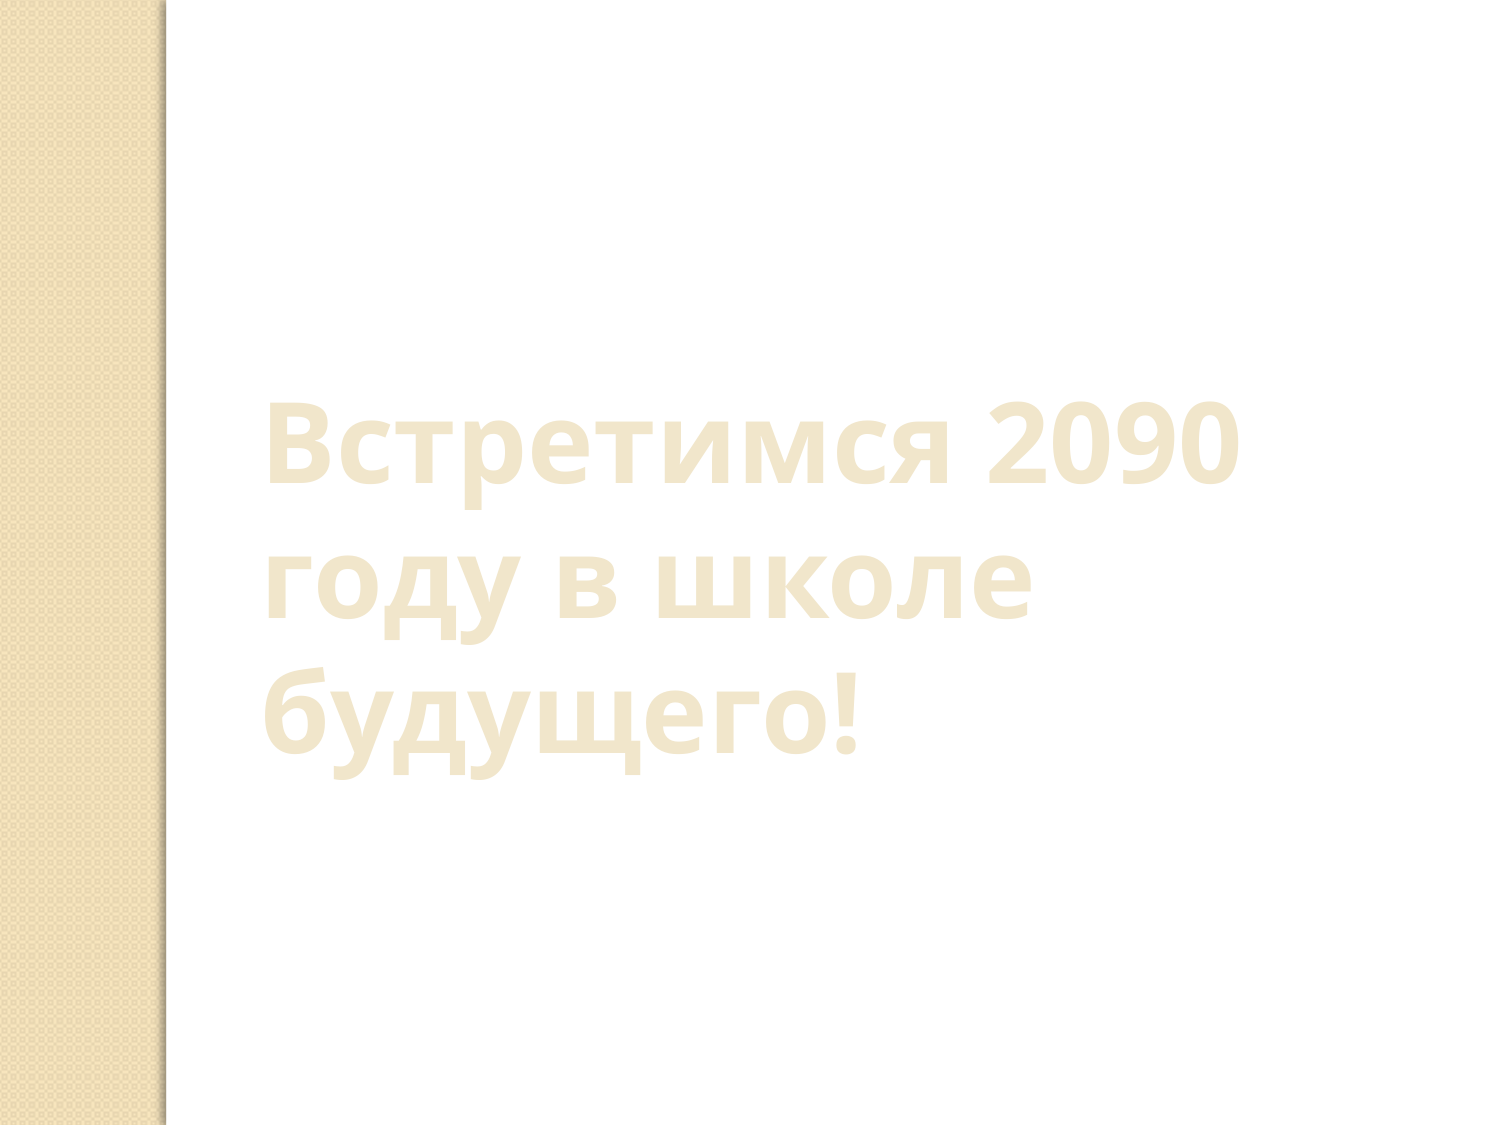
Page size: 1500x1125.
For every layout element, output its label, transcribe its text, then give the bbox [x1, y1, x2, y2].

text_box Встретимся 2090 году в школе будущего! [246, 363, 1454, 783]
